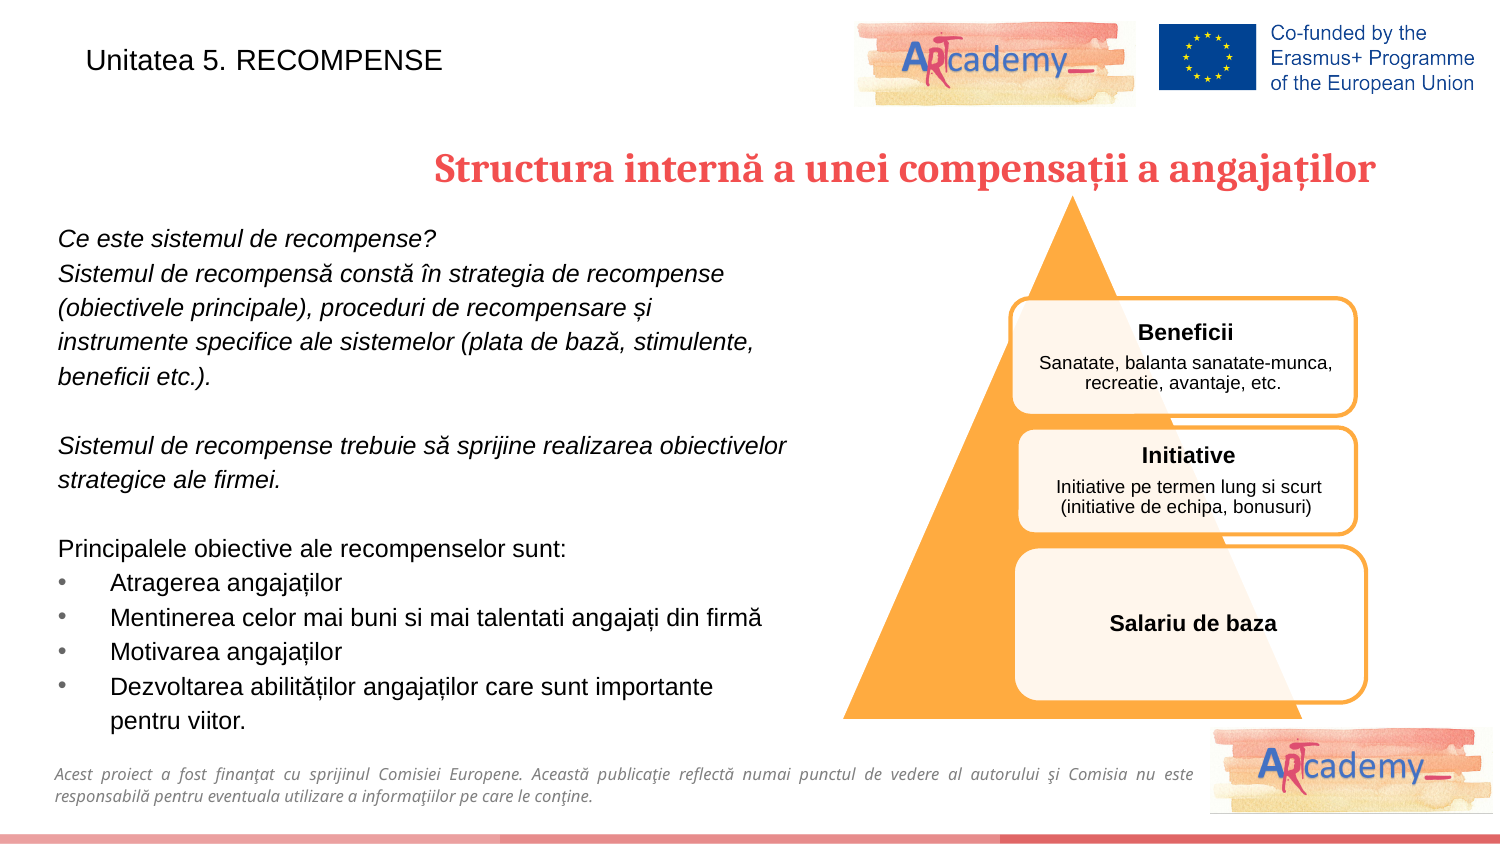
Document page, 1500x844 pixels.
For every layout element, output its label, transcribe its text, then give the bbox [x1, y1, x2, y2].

text_box Acest proiect a fost finanţat cu sprijinul Comisiei Europene. Această publicaţie reflectă numai punctul de vedere al autorului şi Comisia nu este responsabilă pentru eventuala utilizare a informaţiilor pe care le conţine. [39, 754, 1205, 808]
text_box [694, 189, 1500, 722]
text_box Unitatea 5. RECOMPENSE [70, 33, 805, 84]
title Structura internă a unei compensații a angajaților [364, 53, 1448, 203]
list Ce este sistemul de recompense? Sistemul de recompensă constă în strategia de recompense (obiectivele principale), proceduri de recompensare și instrumente specifice ale sistemelor (plata de bază, stimulente, beneficii etc.). Sistemul de recompense trebuie să sprijine realizarea obiectivelor strategice ale firmei. Principalele obiective ale recompenselor sunt: Atragerea angajaților Mentinerea celor mai buni si mai talentati angajați din firmă Motivarea angajaților Dezvoltarea abilităților angajaților care sunt importante pentru viitor. [19, 203, 689, 489]
picture [854, 2, 1137, 138]
picture [1158, 24, 1474, 94]
picture [1210, 722, 1493, 844]
